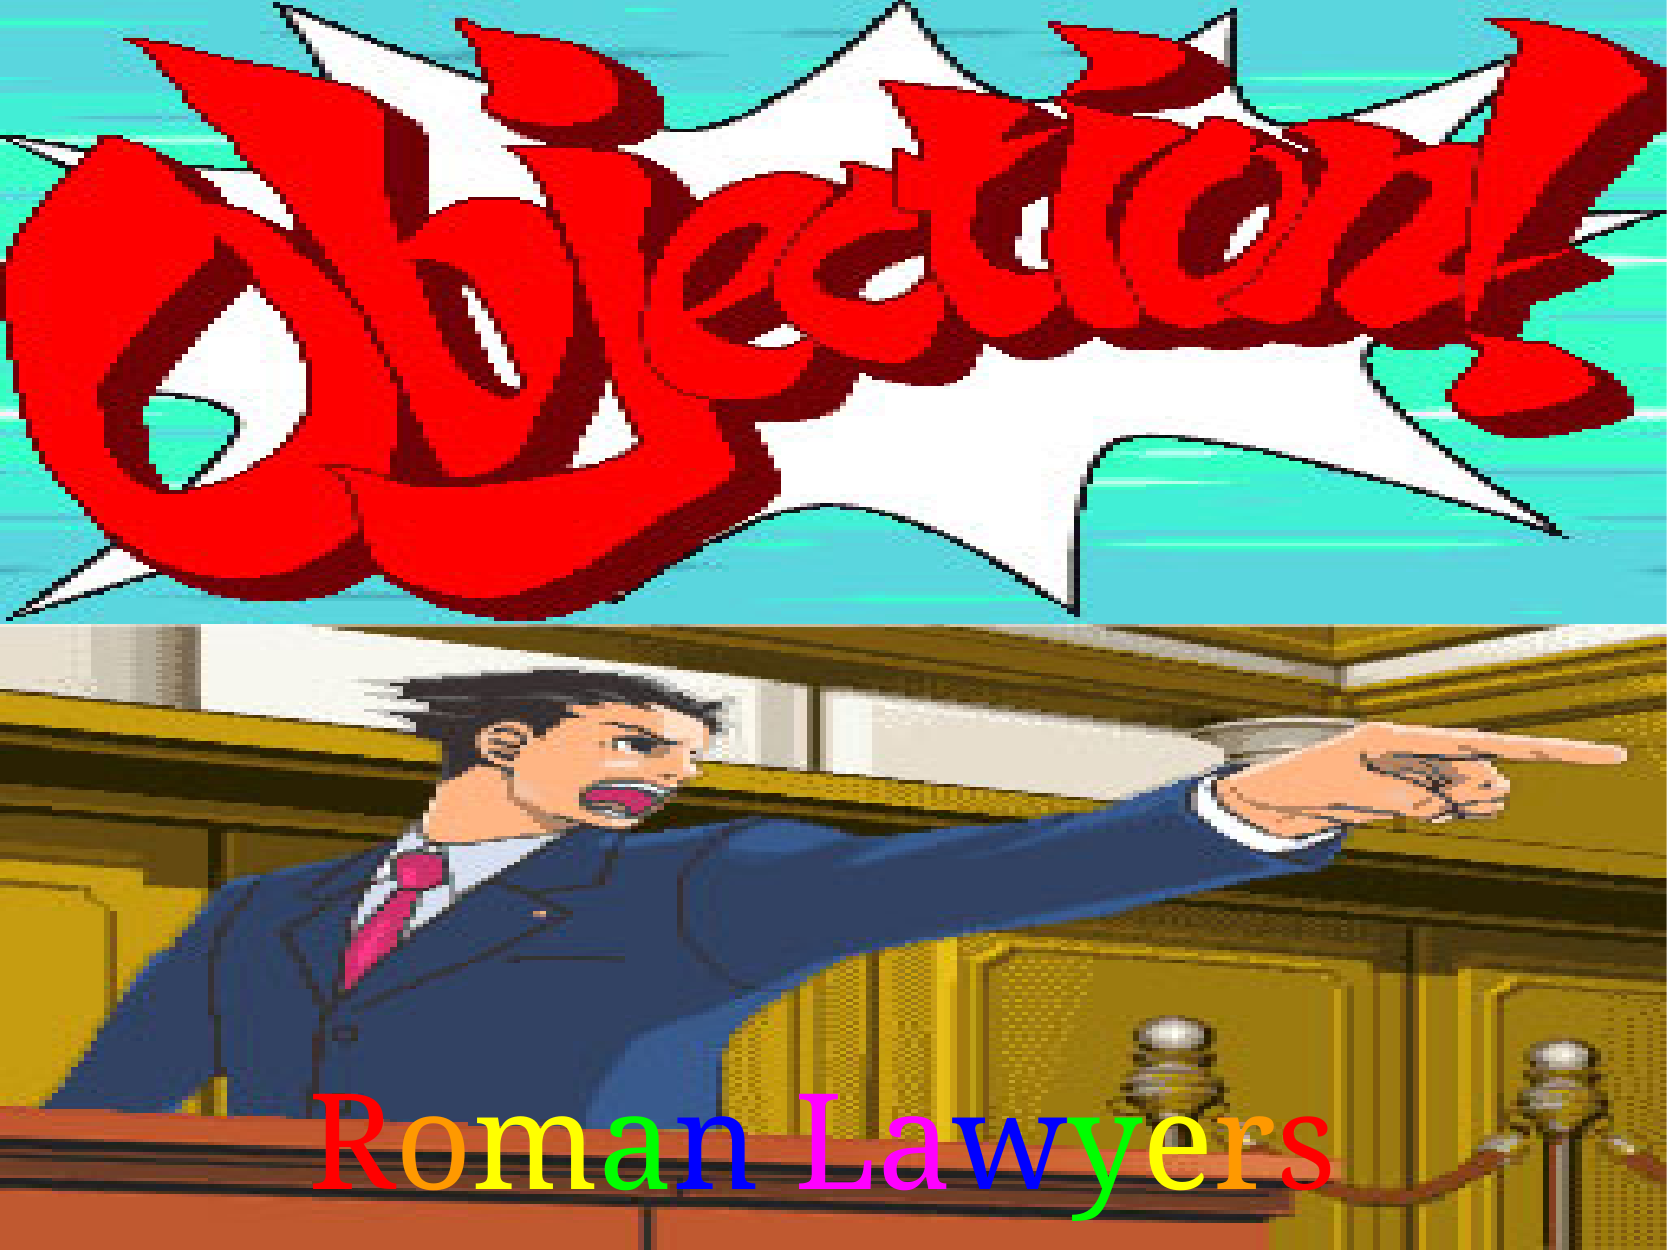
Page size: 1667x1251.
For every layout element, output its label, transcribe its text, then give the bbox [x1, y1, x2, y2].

picture [0, 0, 1667, 1250]
title Roman Lawyers [29, 1067, 1615, 1220]
